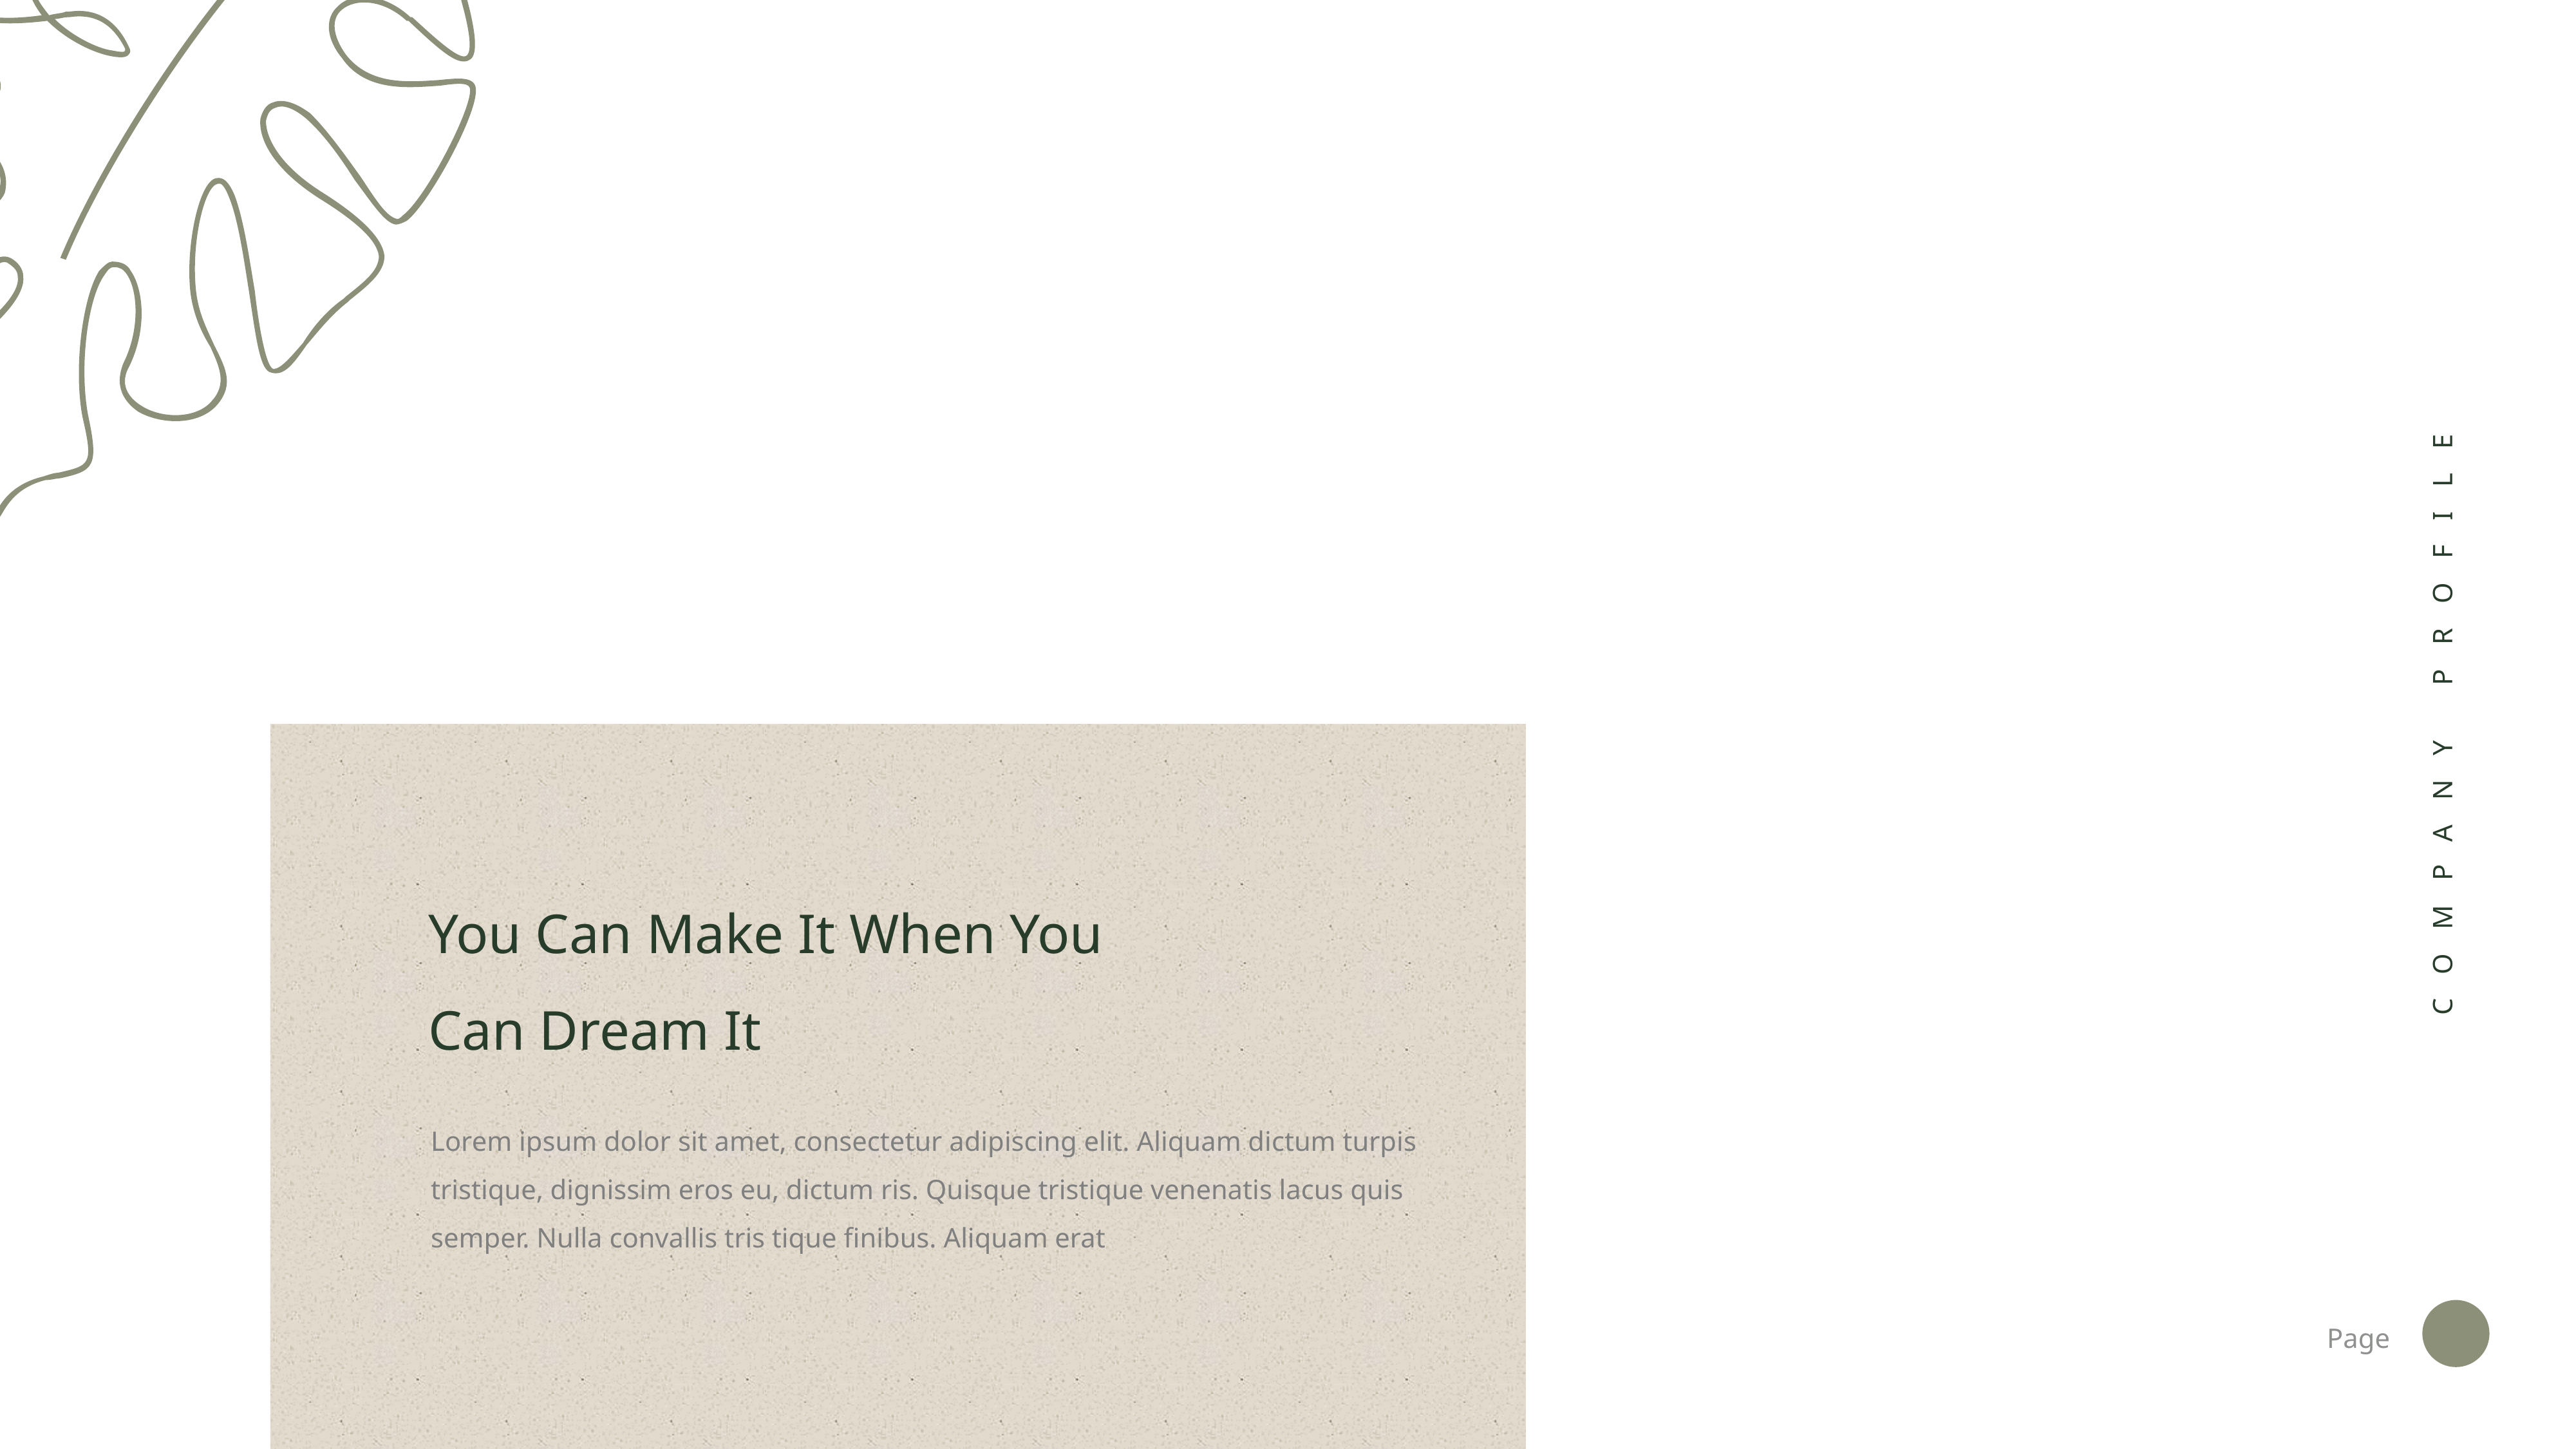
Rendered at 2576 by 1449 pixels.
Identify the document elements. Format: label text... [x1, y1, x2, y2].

slide_number 25 [2418, 1303, 2491, 1356]
text_box [2430, 1356, 2482, 1368]
text_box [0, 0, 476, 517]
text_box [2441, 1299, 2471, 1303]
slide_number Page [2317, 1303, 2418, 1356]
picture [1288, 256, 2253, 1449]
text_box [270, 724, 1288, 1449]
list You Can Make It When You Can Dream It [418, 863, 1180, 1058]
list COMPANY PROFILE [2407, 336, 2460, 1113]
list Lorem ipsum dolor sit amet, consectetur adipiscing elit. Aliquam dictum turpis tristique, dignissim eros eu, dictum ris. Quisque tristique venenatis lacus quis semper. Nulla convallis tris tique finibus. Aliquam erat [421, 1103, 1288, 1260]
